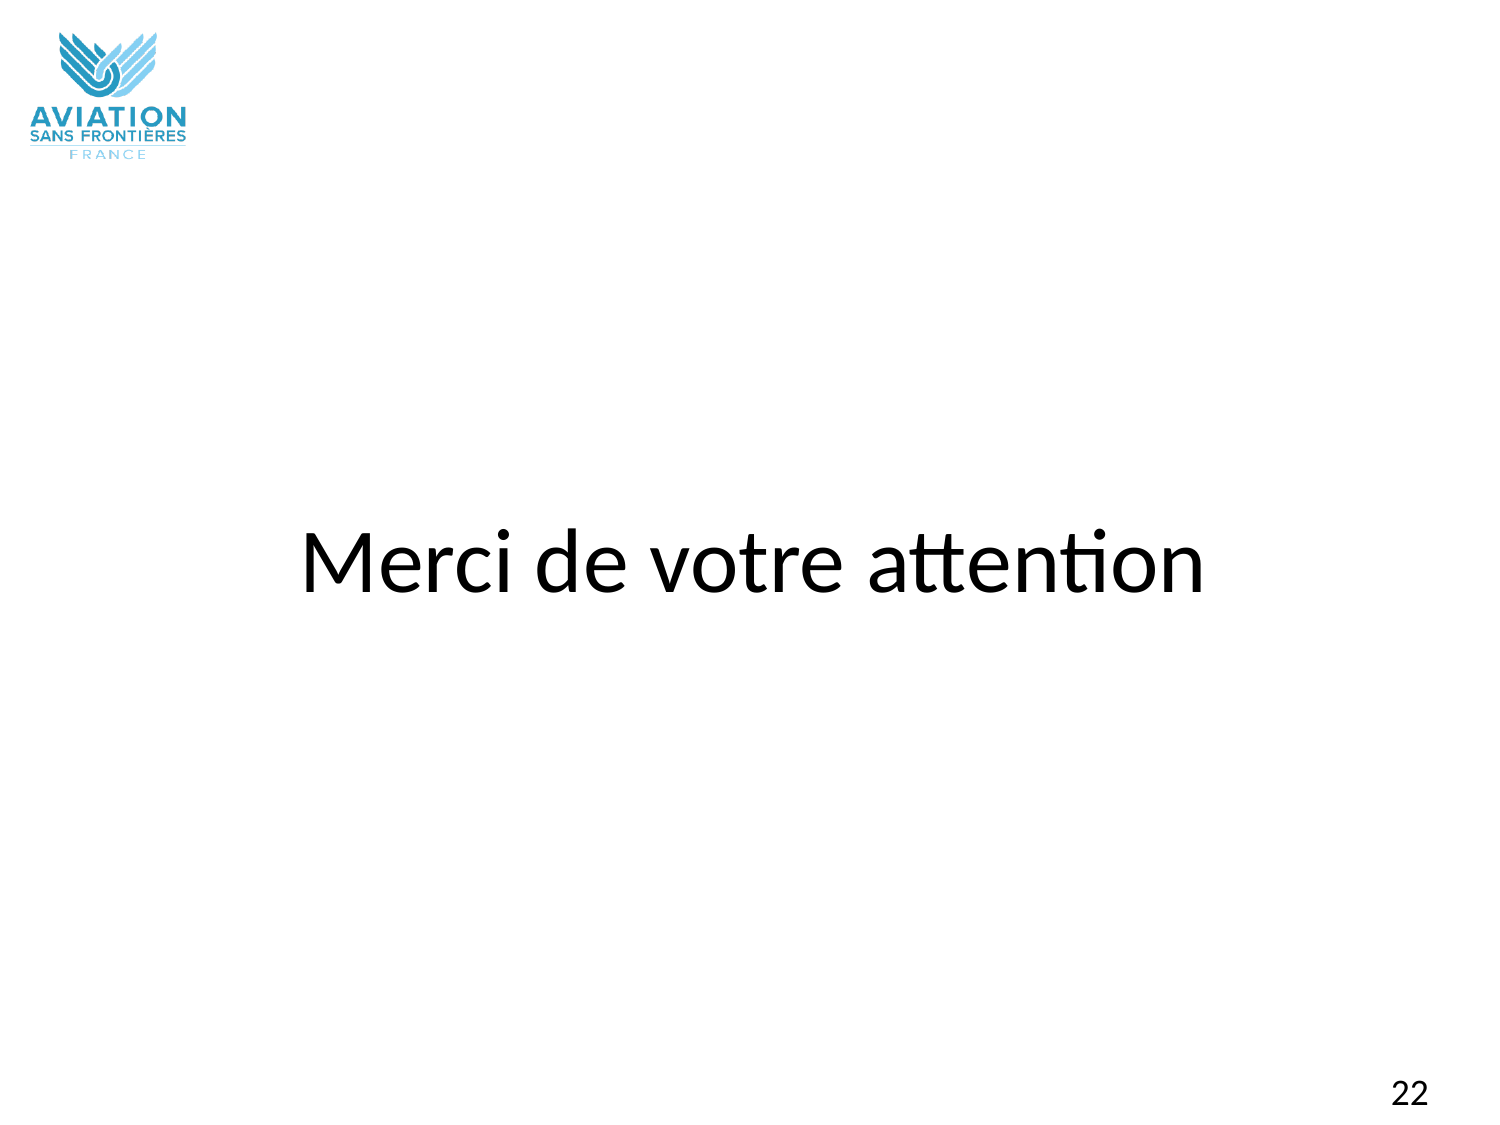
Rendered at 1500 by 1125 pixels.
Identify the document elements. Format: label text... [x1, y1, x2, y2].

slide_number 22 [1376, 1061, 1500, 1122]
picture [29, 30, 186, 162]
title Merci de votre attention [41, 493, 1488, 632]
